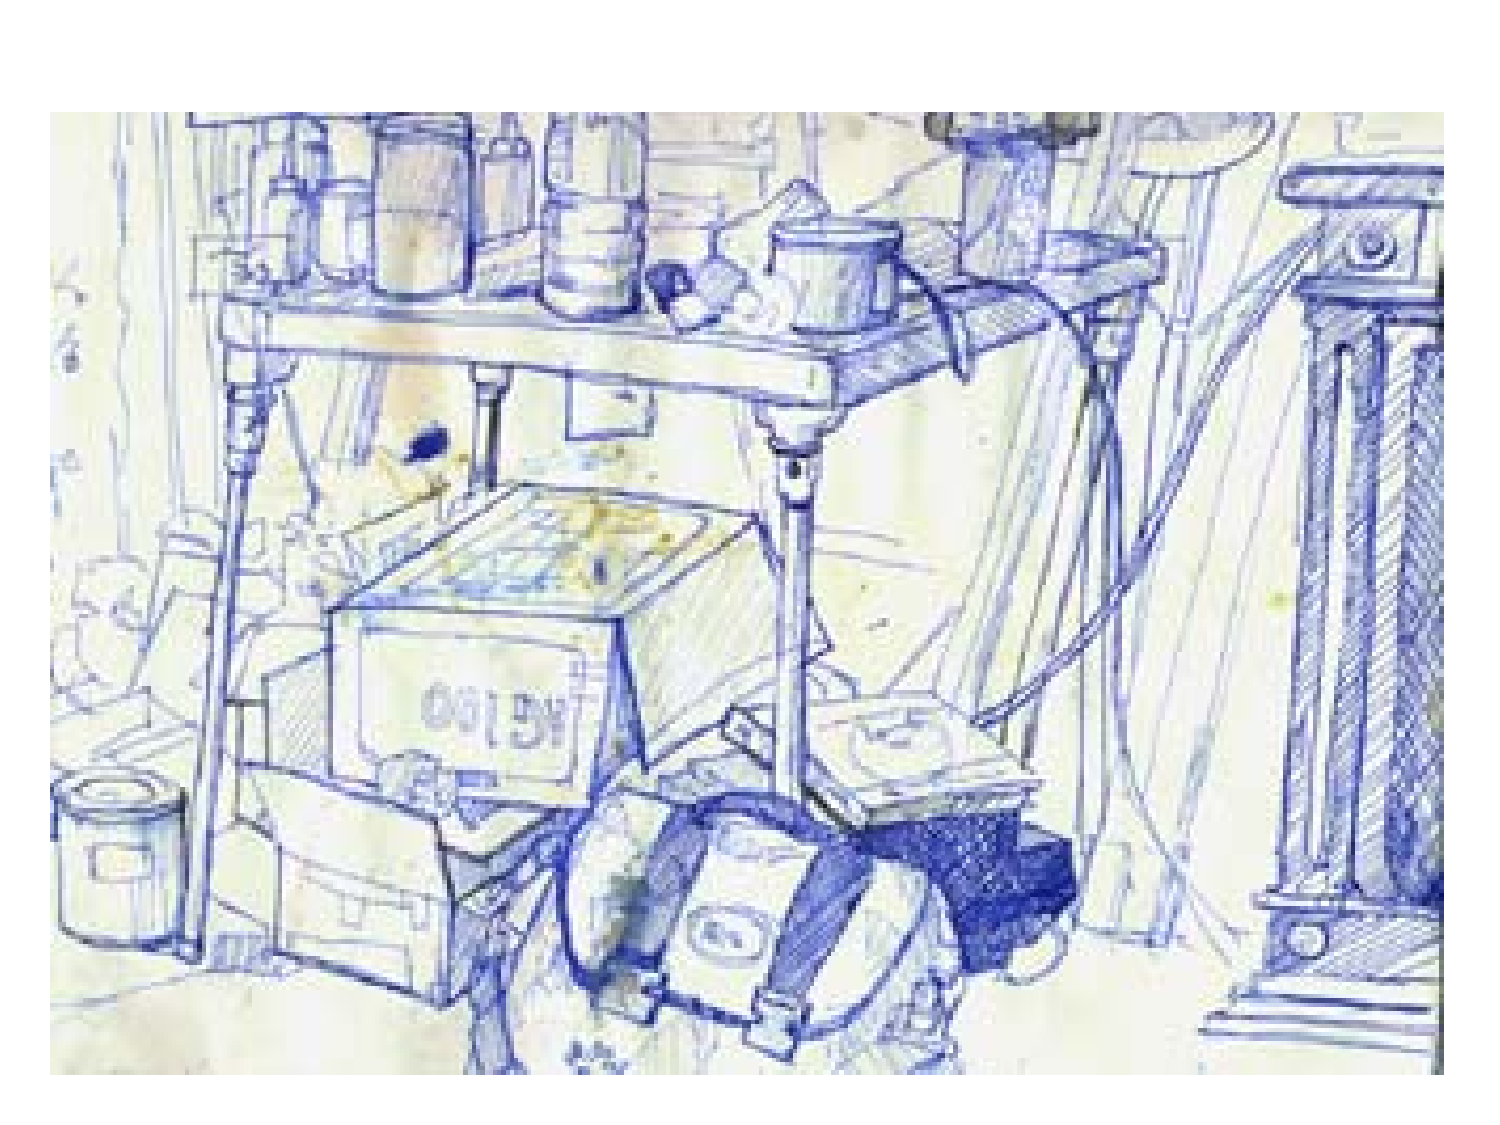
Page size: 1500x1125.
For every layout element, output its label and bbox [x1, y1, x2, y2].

picture [49, 112, 1444, 1076]
